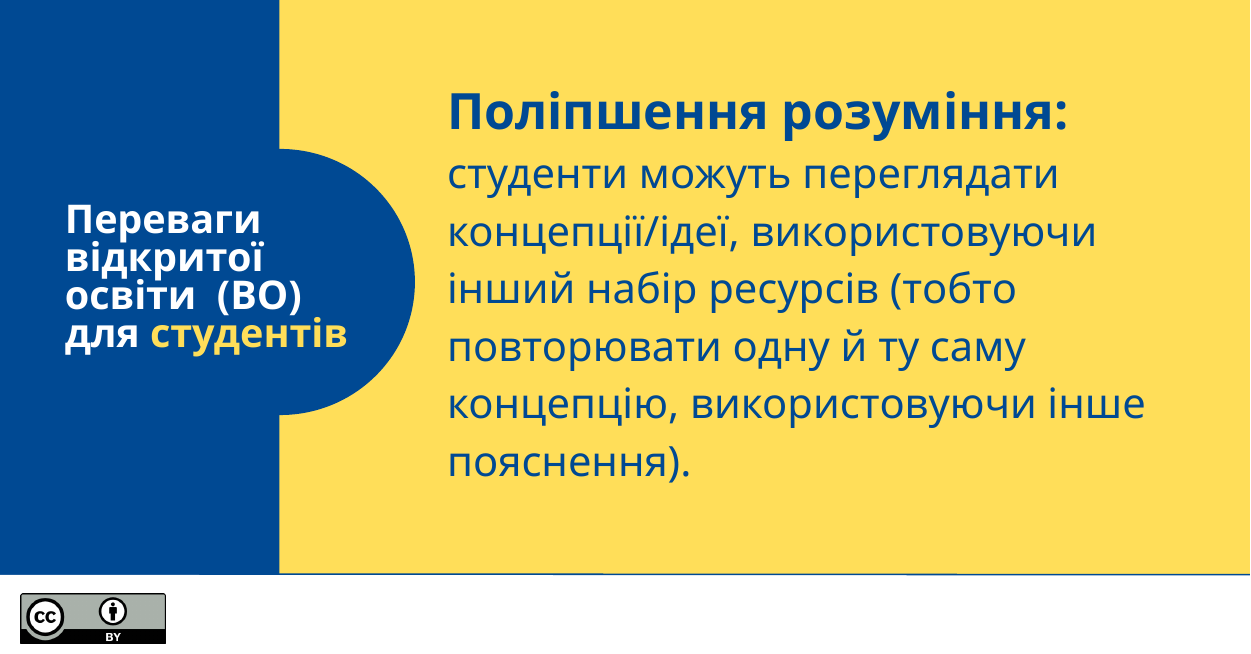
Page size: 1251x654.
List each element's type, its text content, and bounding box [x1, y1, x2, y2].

text_box [184, 148, 376, 188]
text_box Поліпшення розуміння: студенти можуть переглядати концепції/ідеї, використовуючи інший набір ресурсів (тобто повторювати одну й ту саму концепцію, використовуючи інше пояснення). [432, 55, 1243, 500]
text_box [180, 192, 415, 416]
text_box Переваги відкритої освіти (BO) для студентів [49, 188, 380, 371]
picture [20, 592, 166, 645]
text_box [0, 582, 1250, 654]
text_box [0, 0, 280, 573]
